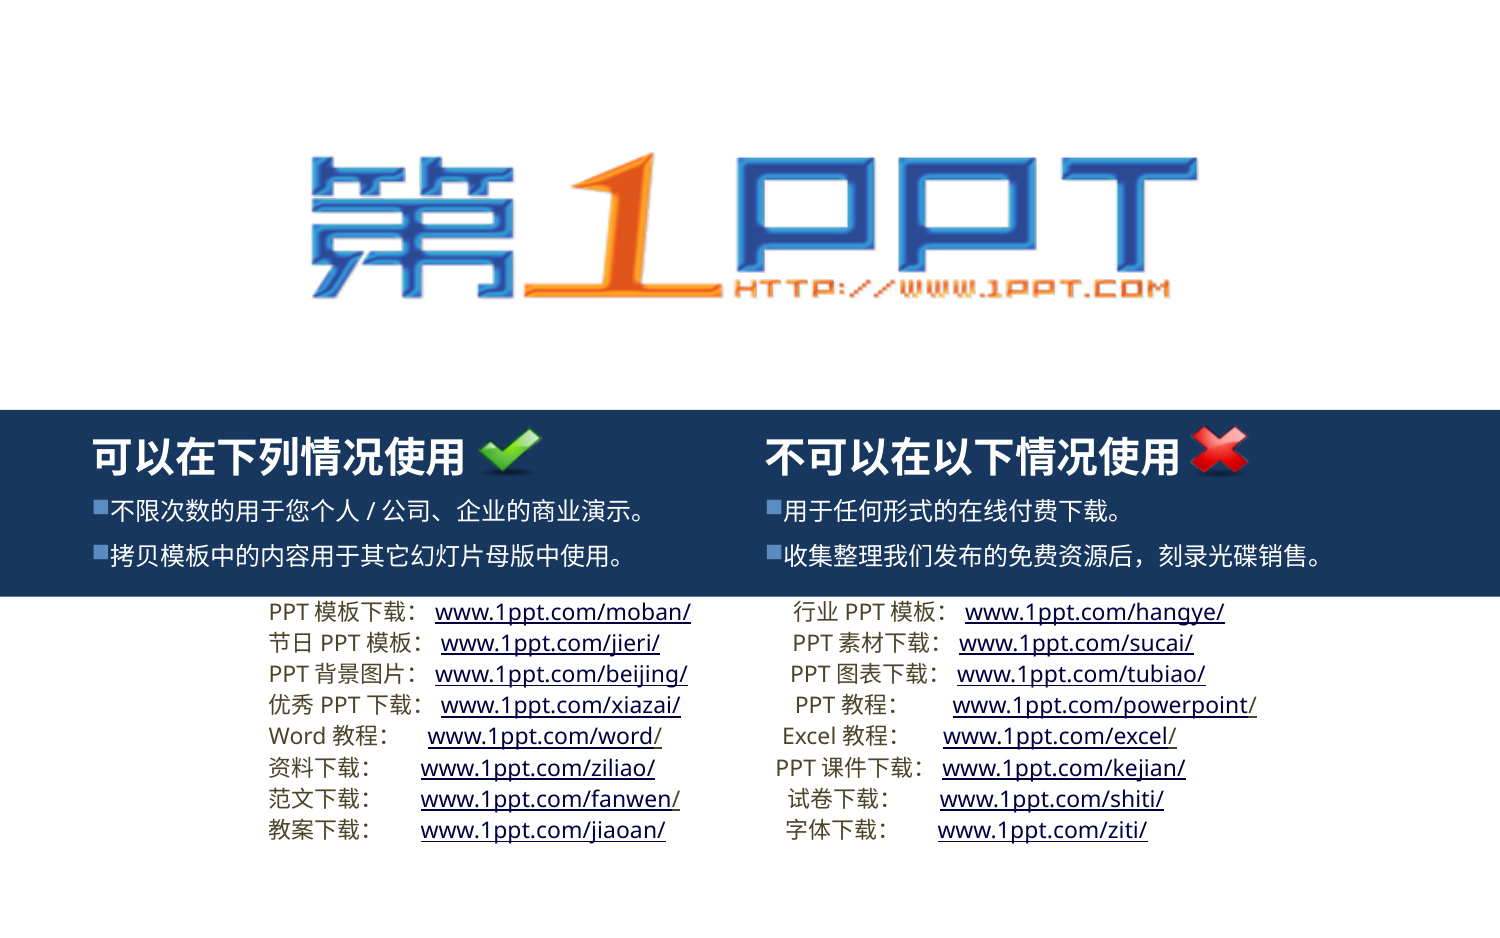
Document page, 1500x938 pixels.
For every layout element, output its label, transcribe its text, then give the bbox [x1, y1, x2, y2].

text_box 不可以在以下情况使用 用于任何形式的在线付费下载。 收集整理我们发布的免费资源后，刻录光碟销售。 [750, 423, 1424, 635]
text_box PPT模板下载：www.1ppt.com/moban/ 行业PPT模板：www.1ppt.com/hangye/ 节日PPT模板：www.1ppt.com/jieri/ PPT素材下载：www.1ppt.com/sucai/ PPT背景图片：www.1ppt.com/beijing/ PPT图表下载：www.1ppt.com/tubiao/ 优秀PPT下载：www.1ppt.com/xiazai/ PPT教程： www.1ppt.com/powerpoint/ Word教程： www.1ppt.com/word/ Excel教程： www.1ppt.com/excel/ 资料下载： www.1ppt.com/ziliao/ PPT课件下载：www.1ppt.com/kejian/ 范文下载： www.1ppt.com/fanwen/ 试卷下载： www.1ppt.com/shiti/ 教案下载： www.1ppt.com/jiaoan/ 字体下载： www.1ppt.com/ziti/ [252, 635, 1315, 840]
picture [134, 42, 1400, 410]
text_box [0, 409, 1500, 597]
text_box 可以在下列情况使用 不限次数的用于您个人/公司、企业的商业演示。 拷贝模板中的内容用于其它幻灯片母版中使用。 [76, 423, 750, 645]
picture [1186, 423, 1252, 478]
picture [477, 423, 544, 478]
